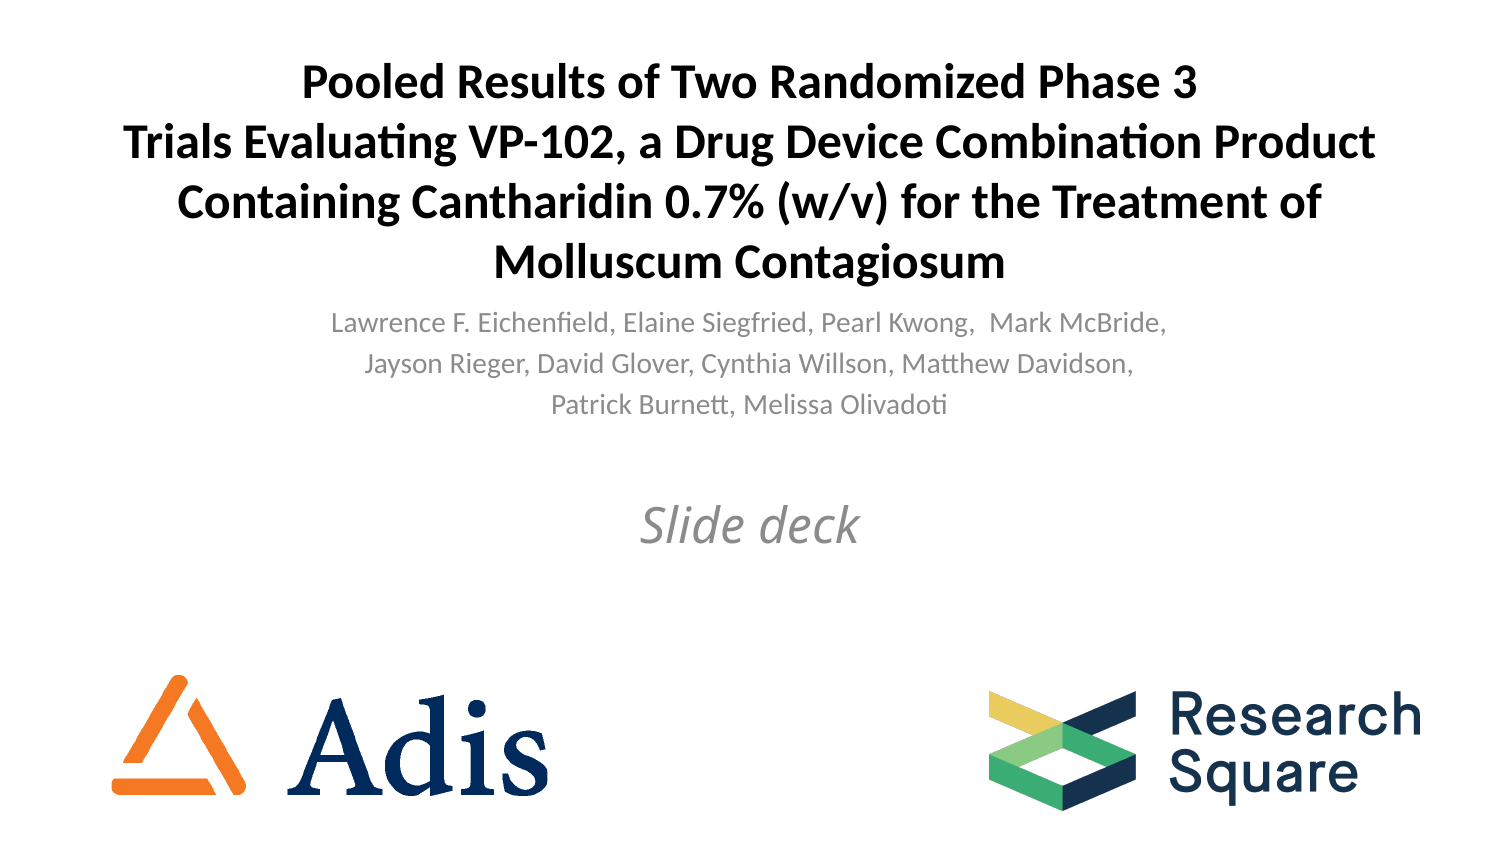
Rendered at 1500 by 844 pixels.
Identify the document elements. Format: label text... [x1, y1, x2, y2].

picture [989, 691, 1421, 811]
subtitle Slide deck [225, 485, 1275, 583]
title Pooled Results of Two Randomized Phase 3 Trials Evaluating VP-102, a Drug Device Combination Product Containing Cantharidin 0.7% (w/v) for the Treatment of Molluscum Contagiosum [80, 77, 1420, 259]
text_box Lawrence F. Eichenfield, Elaine Siegfried, Pearl Kwong, Mark McBride, Jayson Rieger, David Glover, Cynthia Willson, Matthew Davidson, Patrick Burnett, Melissa Olivadoti [224, 295, 1275, 429]
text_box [111, 675, 548, 797]
